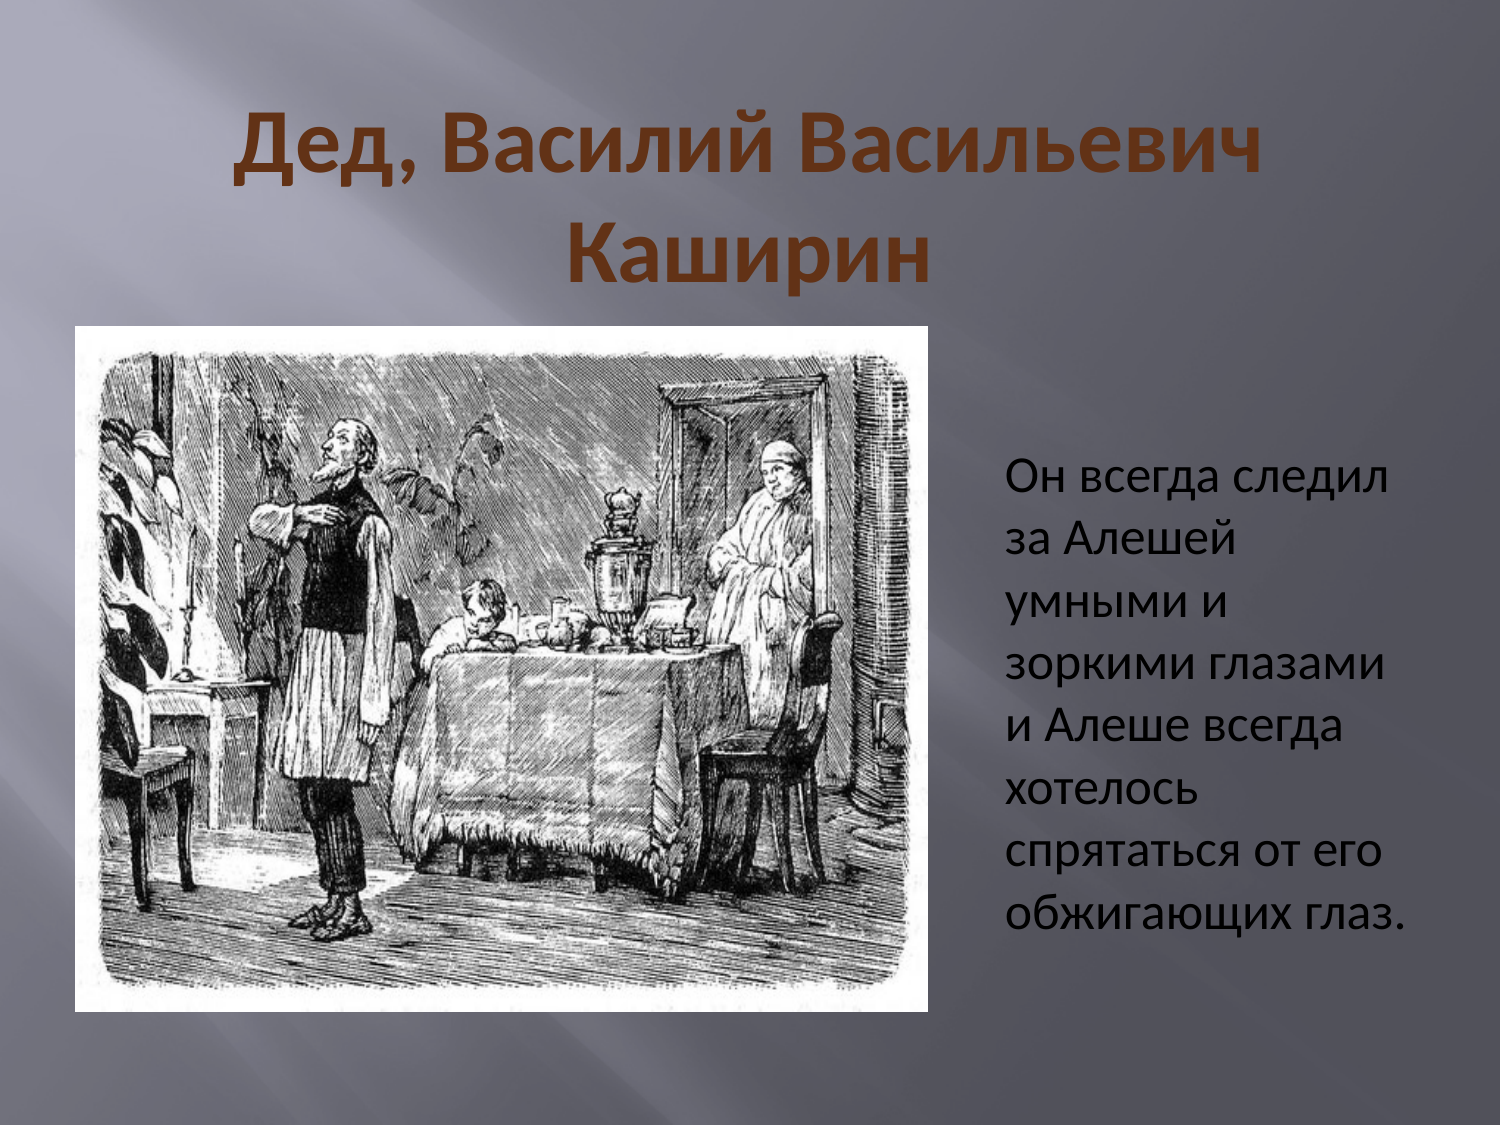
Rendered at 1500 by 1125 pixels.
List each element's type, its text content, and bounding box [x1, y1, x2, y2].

list Он всегда следил за Алешей умными и зоркими глазами и Алеше всегда хотелось спрятаться от его обжигающих глаз. [970, 432, 1425, 1005]
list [74, 326, 928, 1012]
title Дед, Василий Васильевич Каширин [75, 78, 1425, 303]
